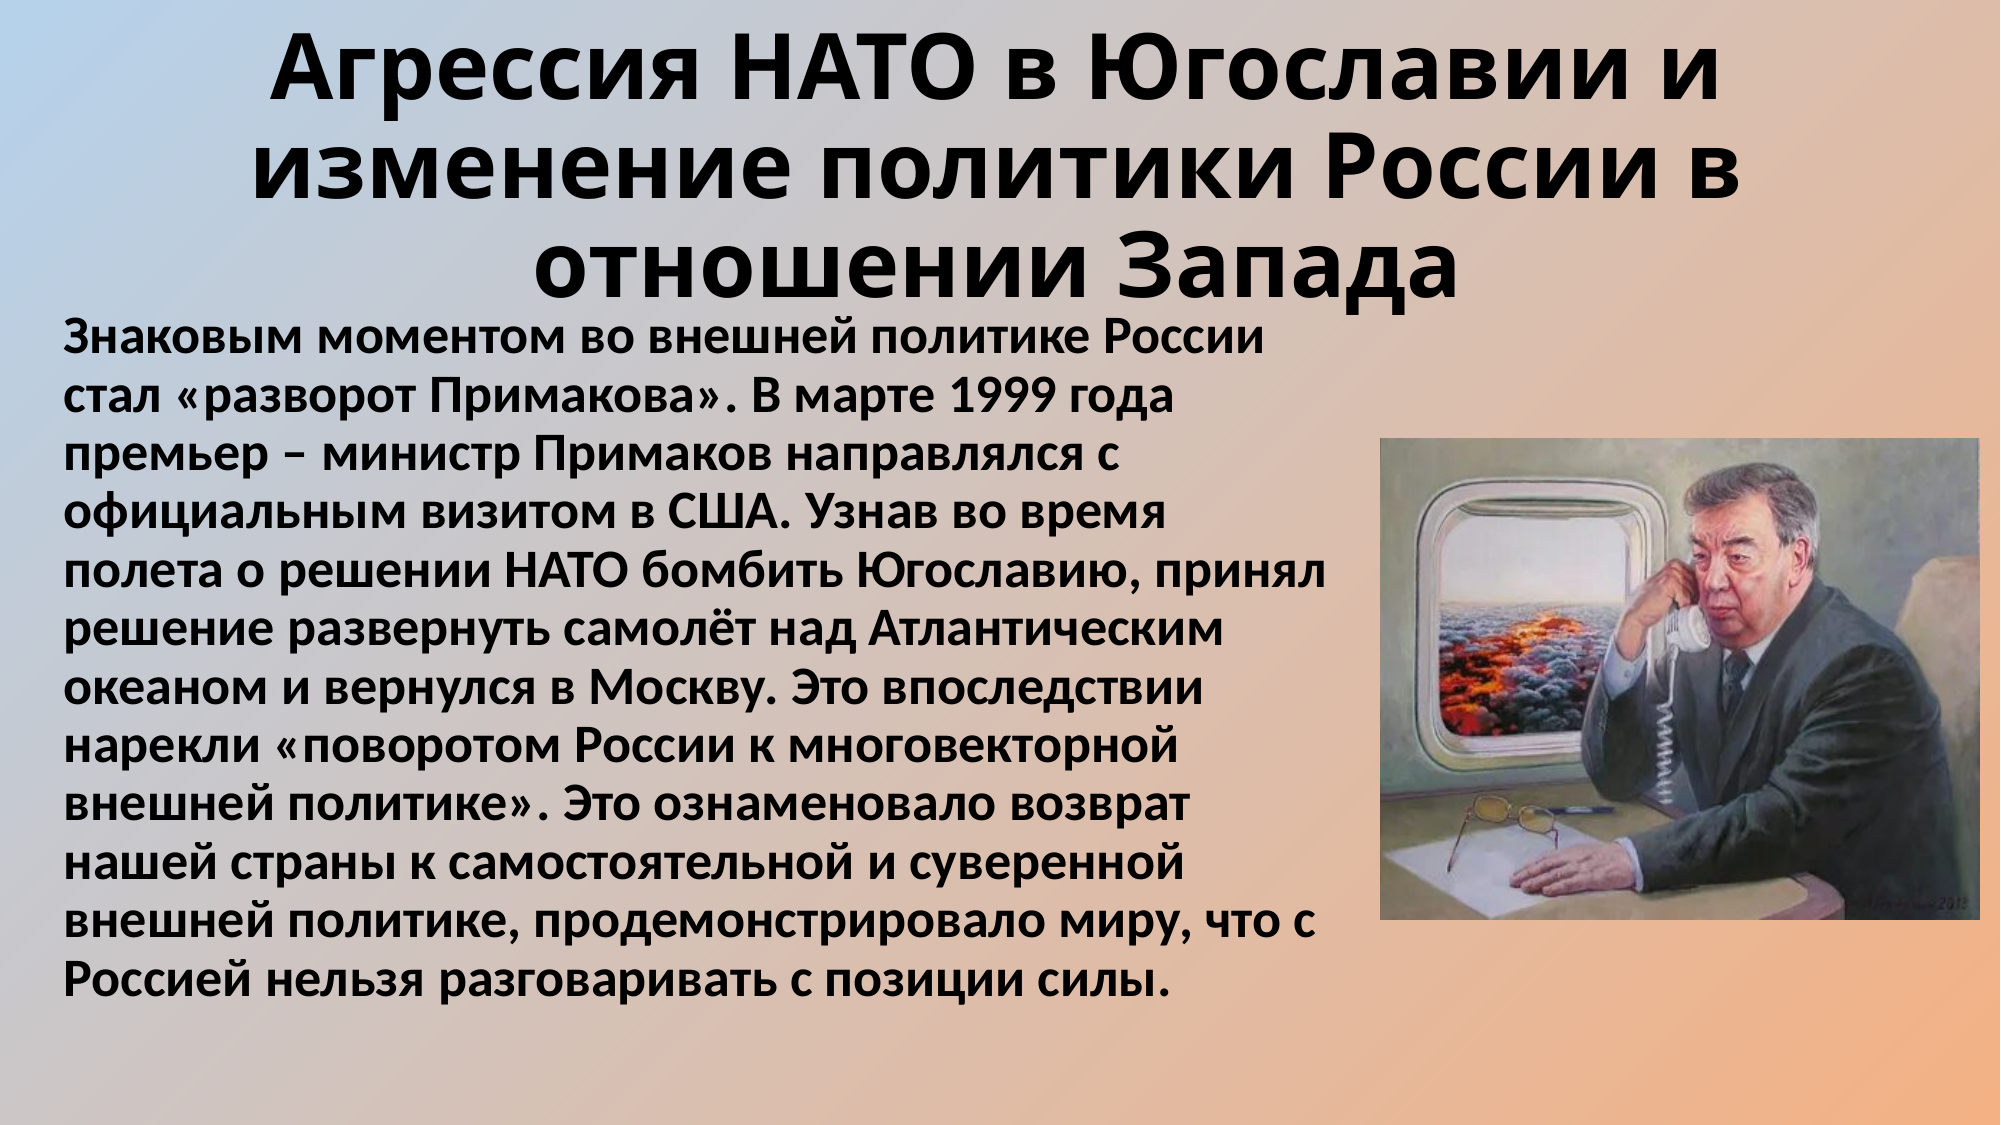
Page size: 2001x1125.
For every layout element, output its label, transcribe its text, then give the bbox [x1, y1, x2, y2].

title Агрессия НАТО в Югославии и изменение политики России в отношении Запада [48, 59, 1947, 278]
picture [1380, 438, 1980, 920]
list Знаковым моментом во внешней политике России стал «разворот Примакова». В марте 1999 года премьер – министр Примаков направлялся с официальным визитом в США. Узнав во время полета о решении НАТО бомбить Югославию, принял решение развернуть самолёт над Атлантическим океаном и вернулся в Москву. Это впоследствии нарекли «поворотом России к многовекторной внешней политике». Это ознаменовало возврат нашей страны к самостоятельной и суверенной внешней политике, продемонстрировало миру, что с Россией нельзя разговаривать с позиции силы. [48, 299, 1352, 1078]
